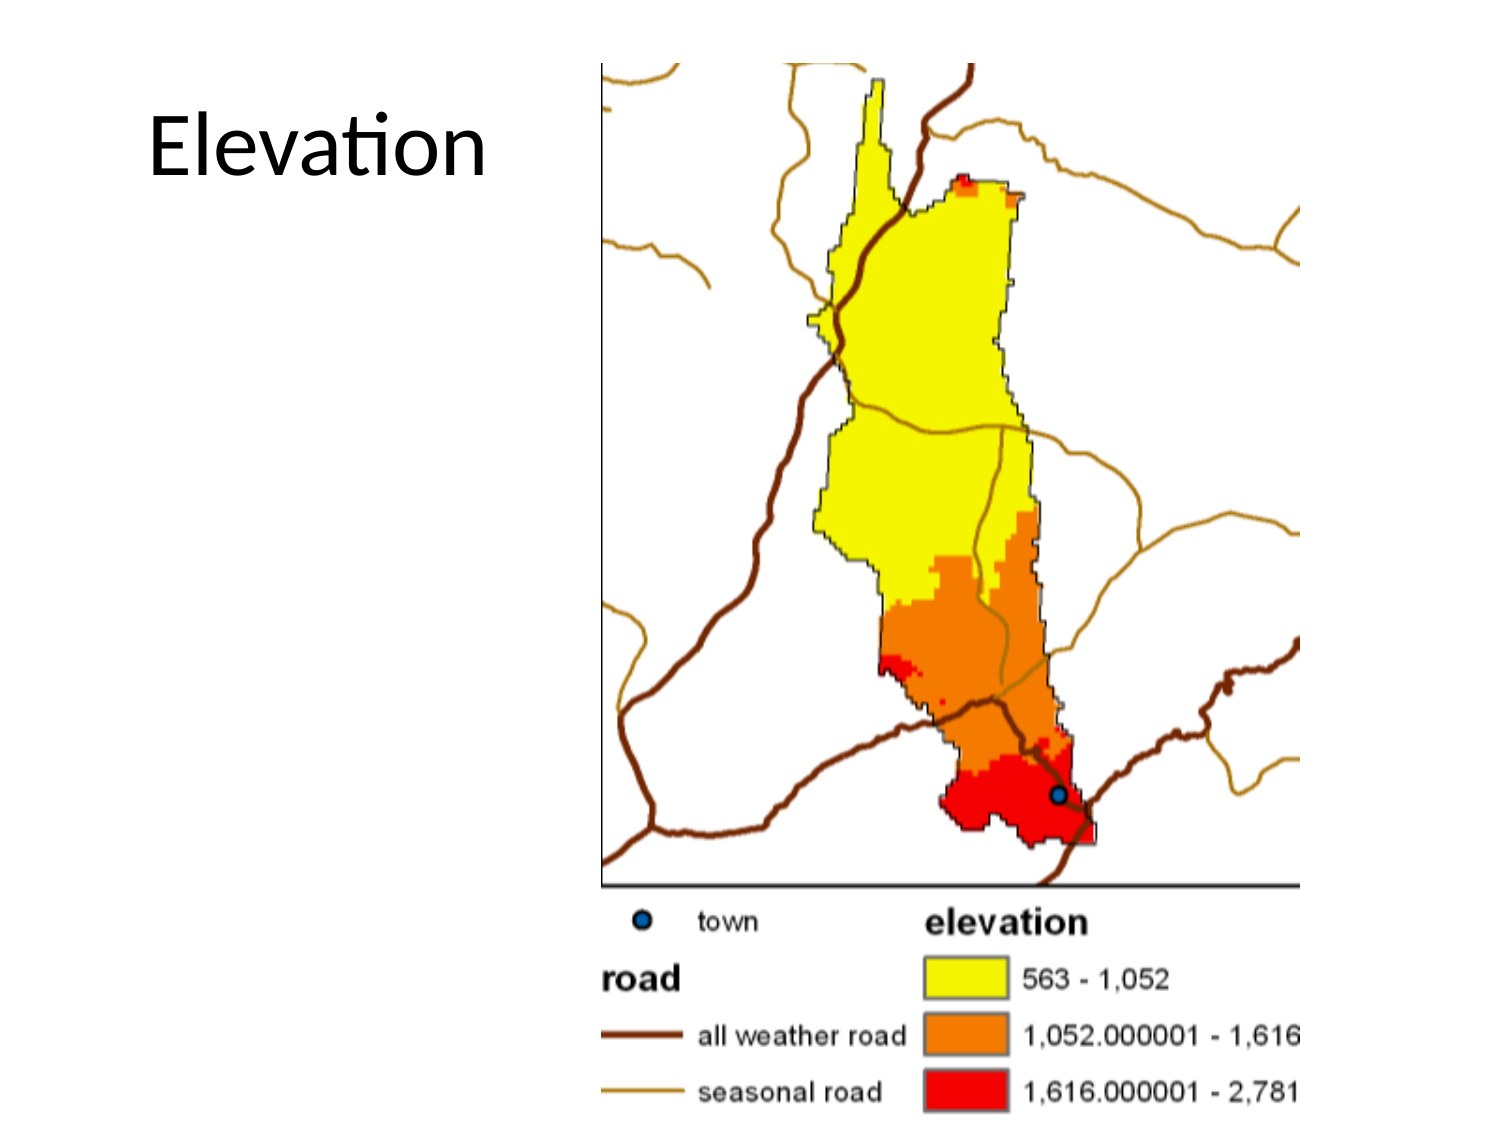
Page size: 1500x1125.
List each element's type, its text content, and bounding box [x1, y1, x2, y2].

title Elevation [75, 45, 562, 233]
picture [600, 63, 1301, 1125]
